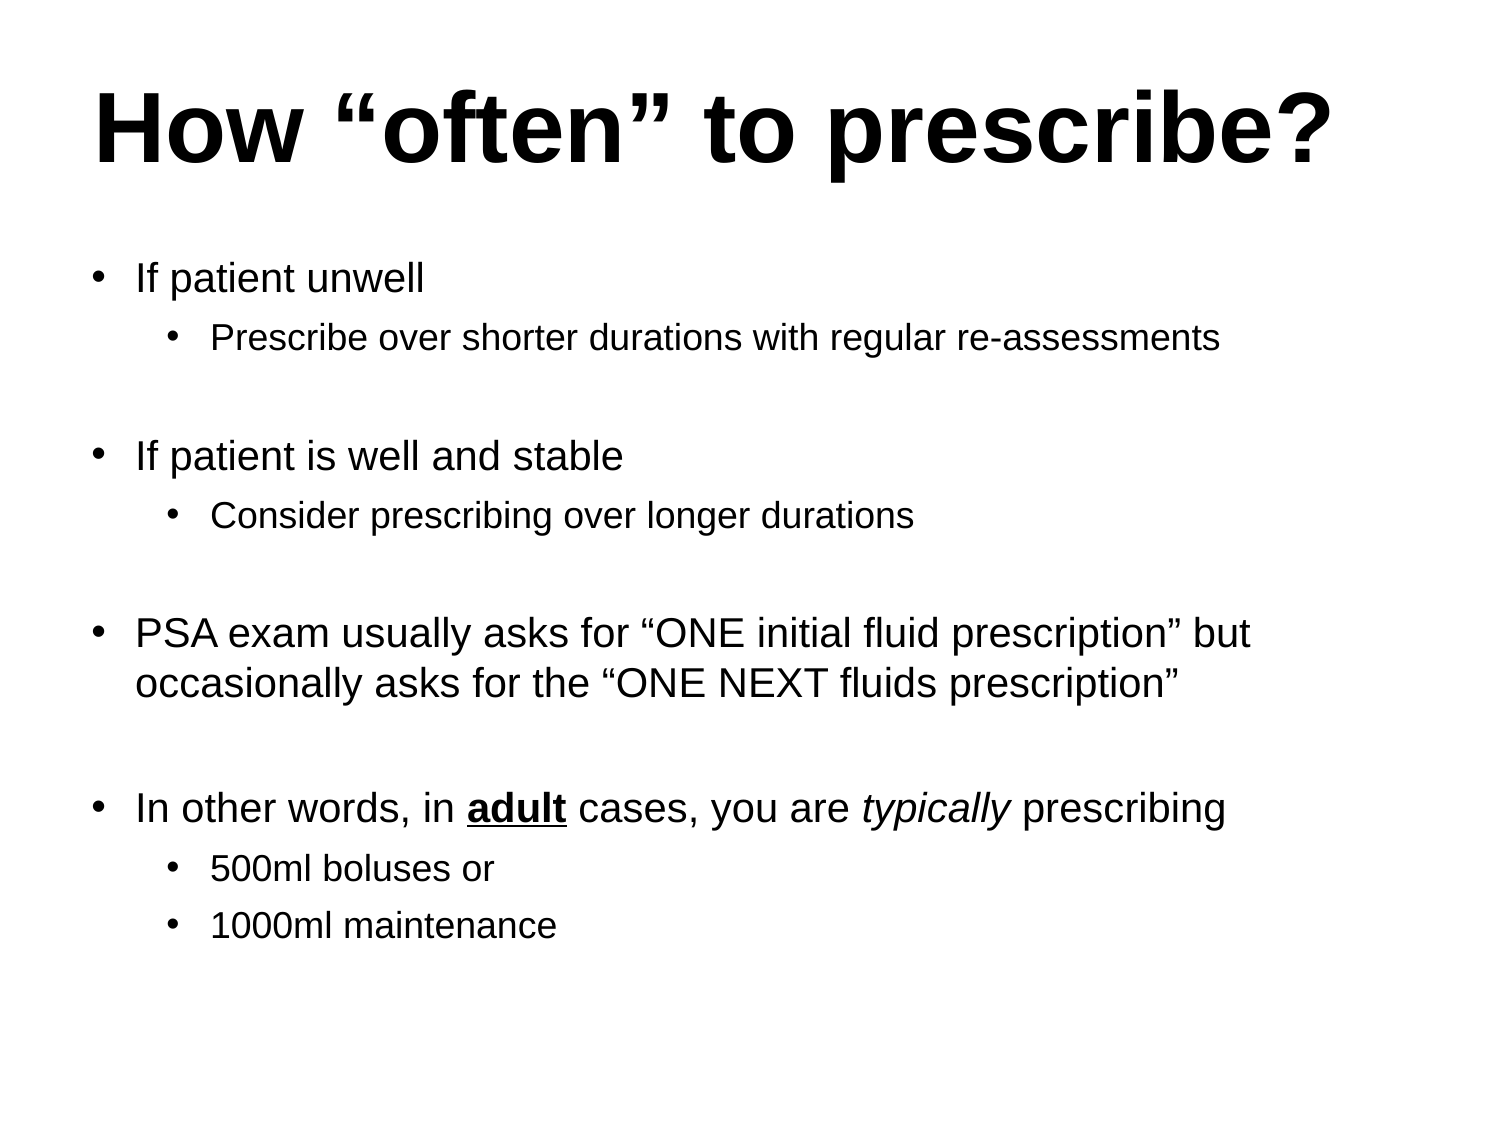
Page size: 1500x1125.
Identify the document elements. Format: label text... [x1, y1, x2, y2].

text_box How “often” to prescribe? [78, 54, 1352, 190]
text_box If patient unwell Prescribe over shorter durations with regular re-assessments If patient is well and stable Consider prescribing over longer durations PSA exam usually asks for “ONE initial fluid prescription” but occasionally asks for the “ONE NEXT fluids prescription” In other words, in adult cases, you are typically prescribing 500ml boluses or 1000ml maintenance [76, 243, 1400, 954]
